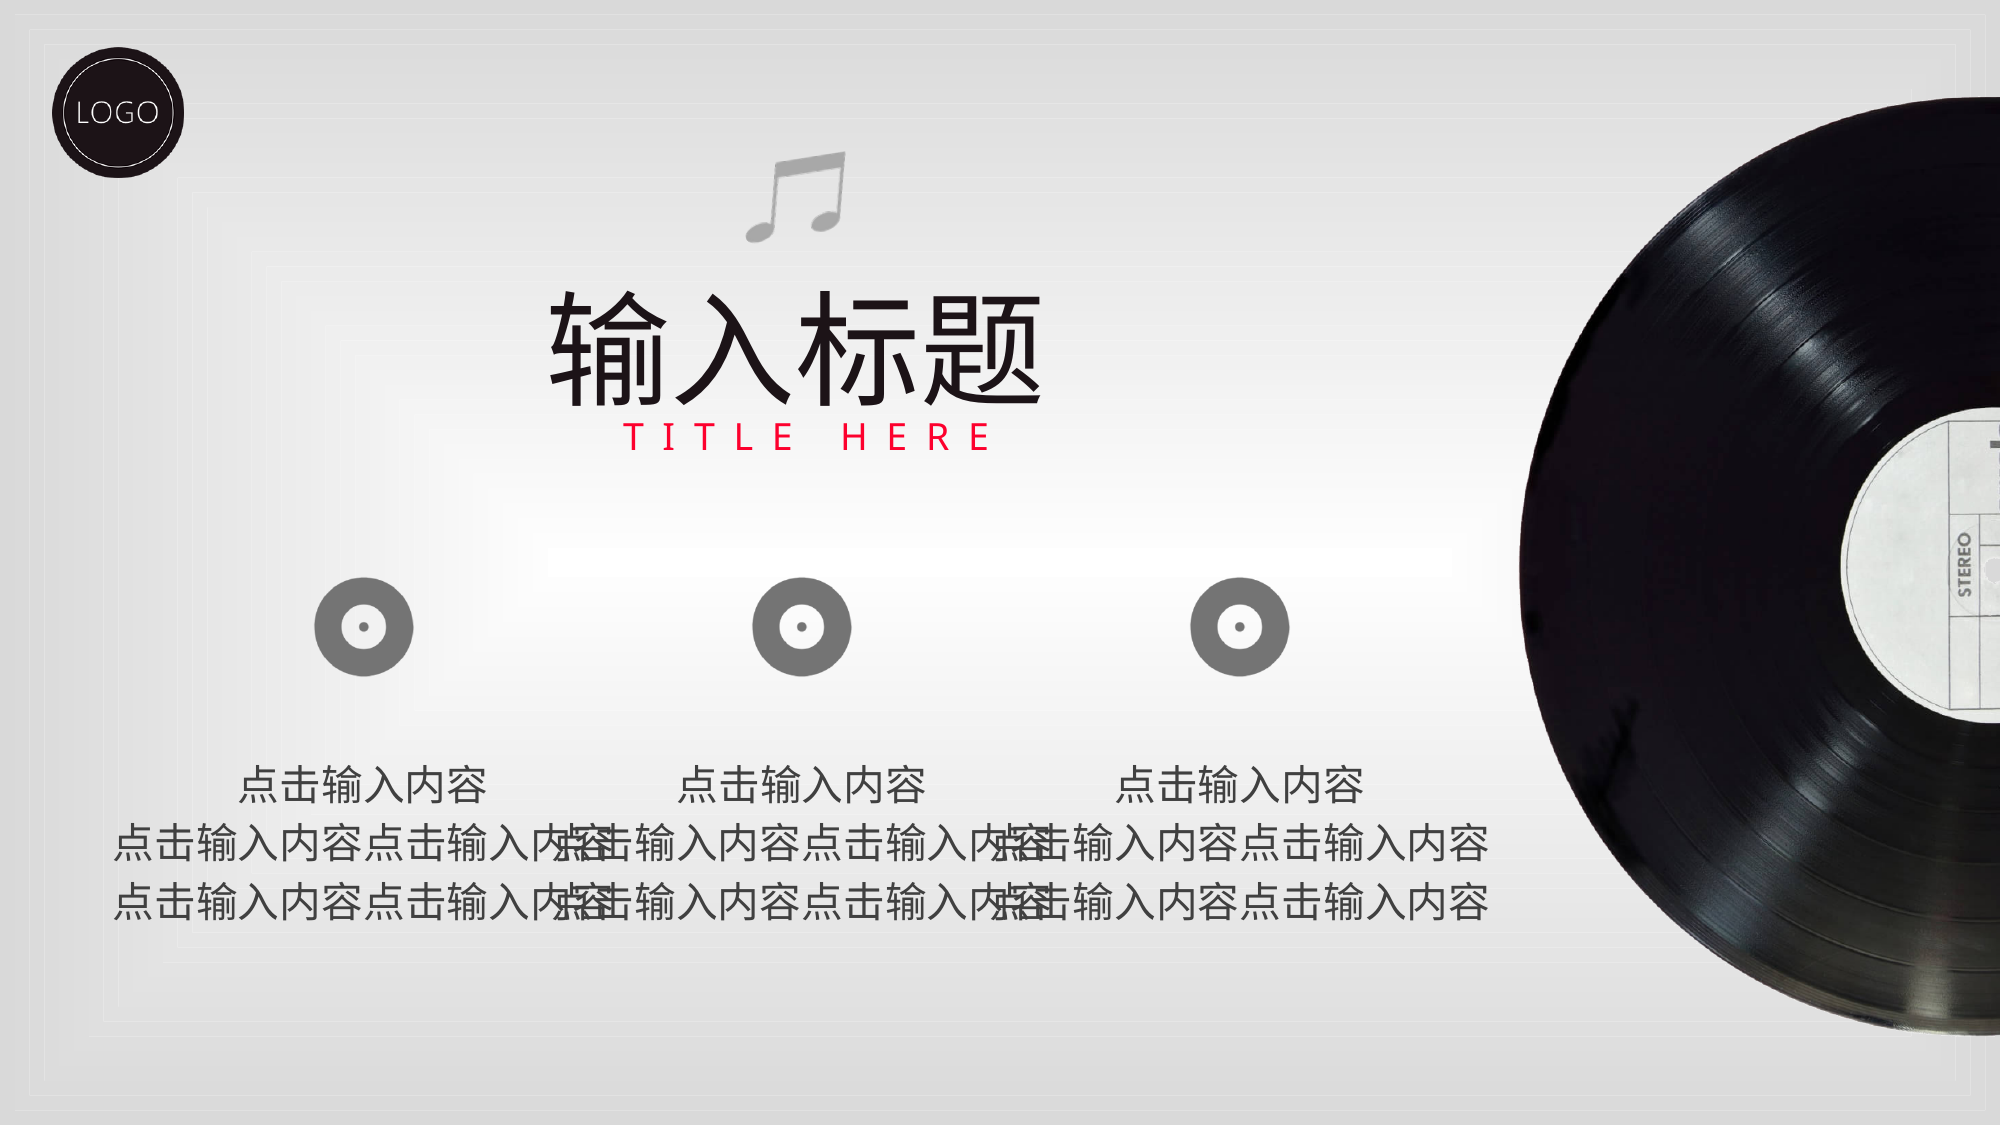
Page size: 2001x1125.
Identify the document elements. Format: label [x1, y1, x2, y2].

picture [1062, 1, 2000, 1124]
text_box [597, 567, 1007, 936]
text_box [1035, 567, 1445, 936]
text_box [158, 567, 568, 936]
text_box [590, 151, 1013, 467]
picture [52, 46, 184, 178]
